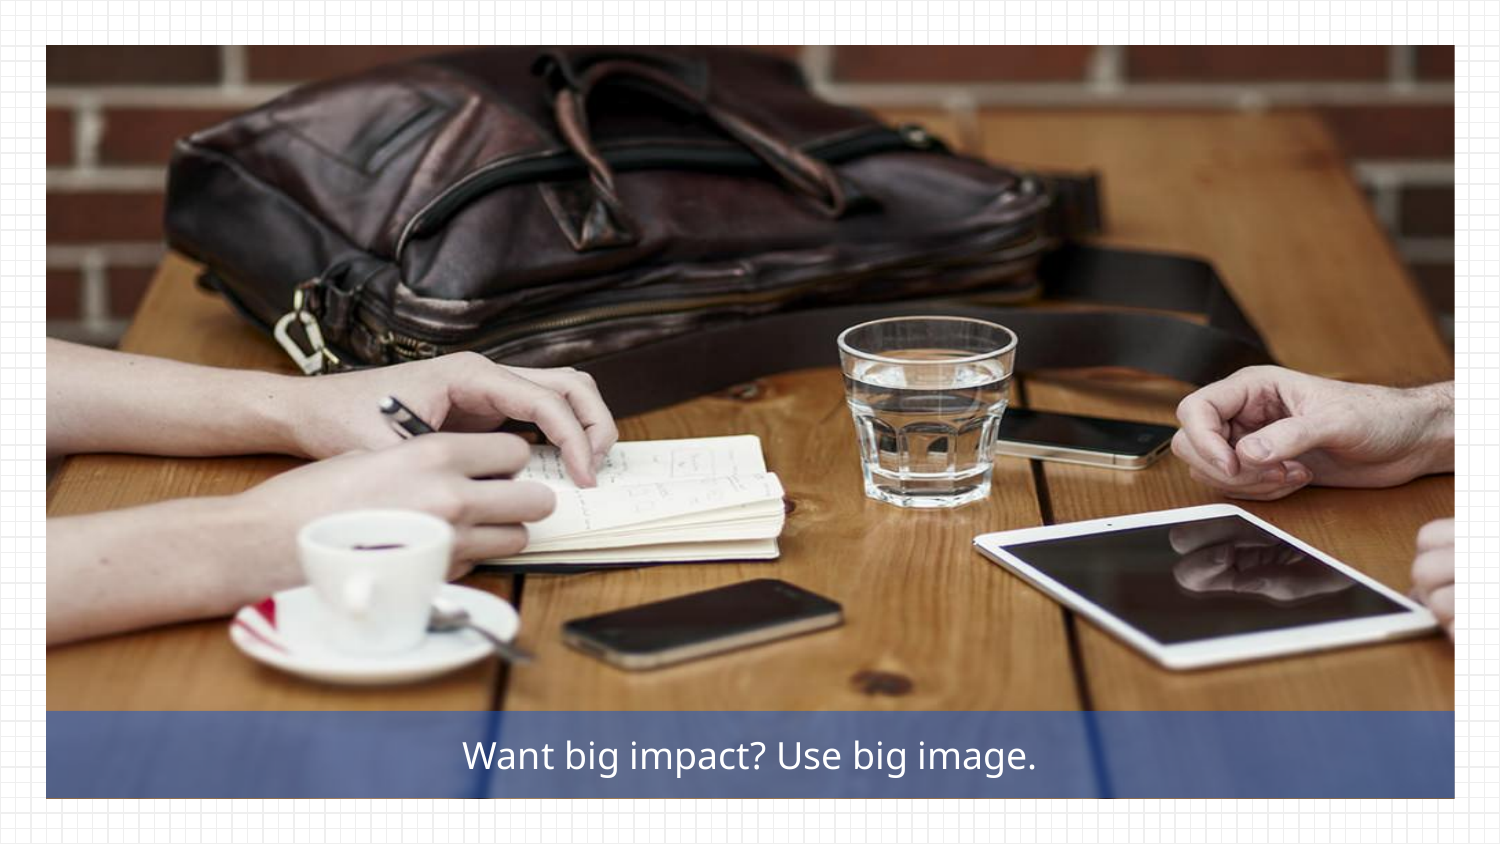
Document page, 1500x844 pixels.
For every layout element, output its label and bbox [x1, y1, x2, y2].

picture [45, 45, 1455, 799]
